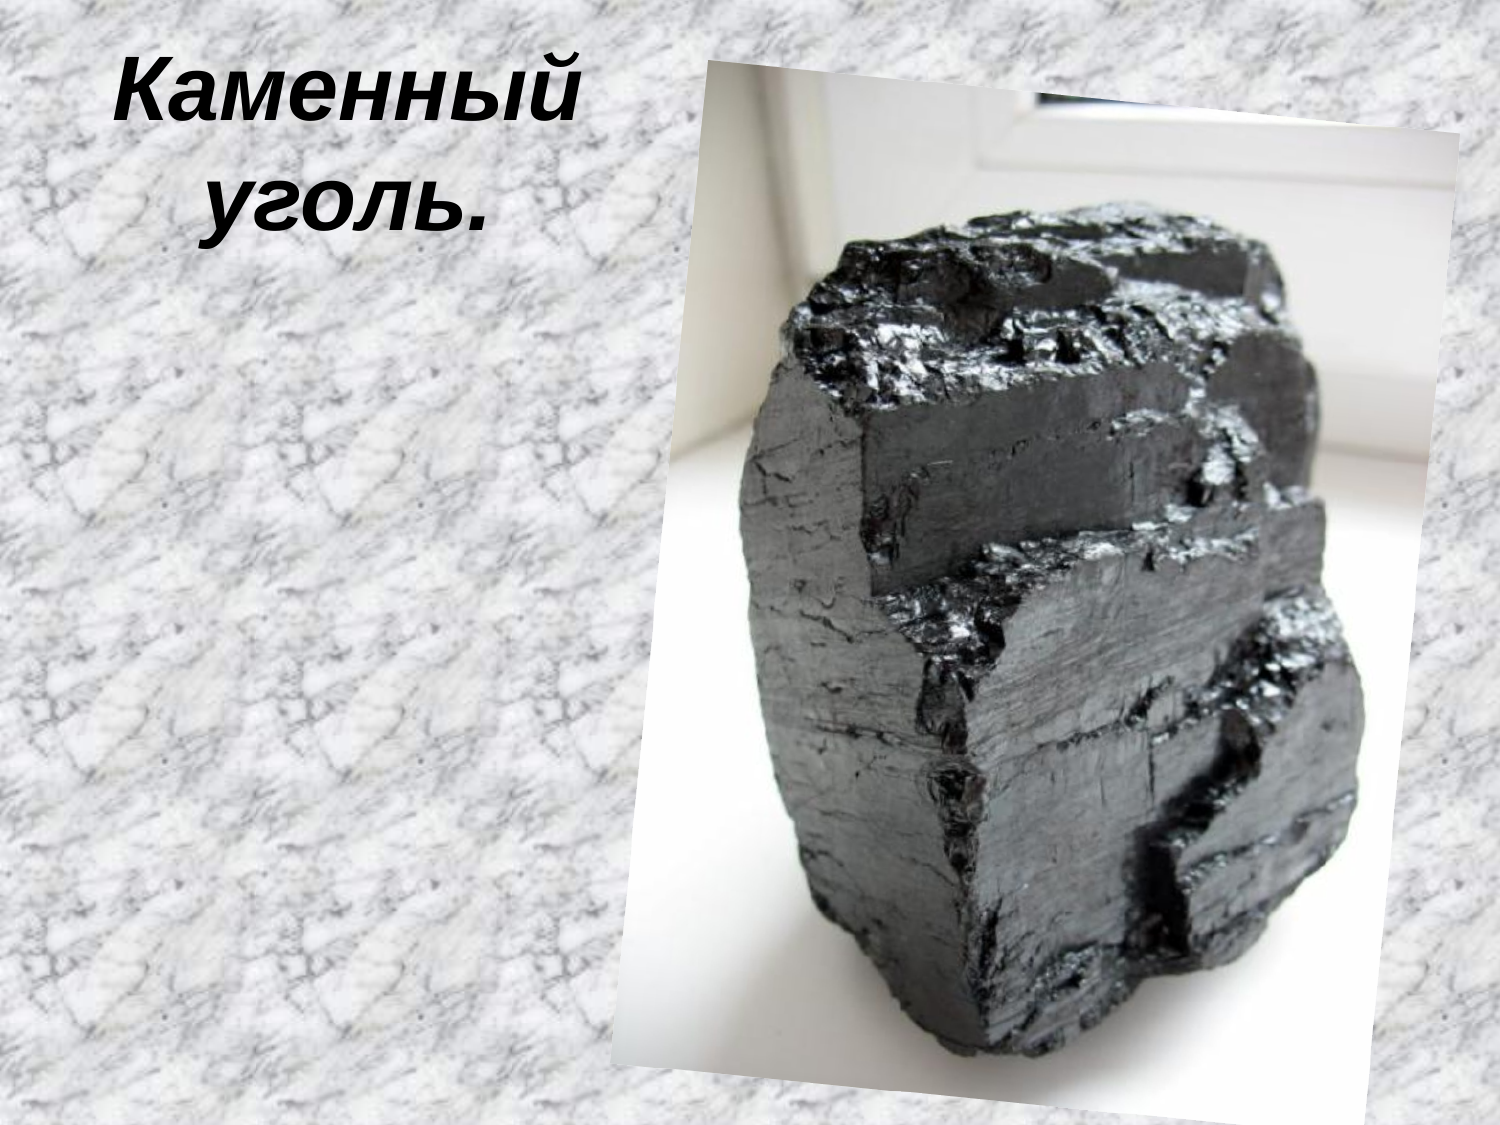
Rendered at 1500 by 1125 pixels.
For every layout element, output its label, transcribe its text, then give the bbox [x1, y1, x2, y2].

title Каменный уголь. [74, 44, 622, 233]
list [655, 93, 1413, 1102]
picture [0, 0, 1500, 1125]
